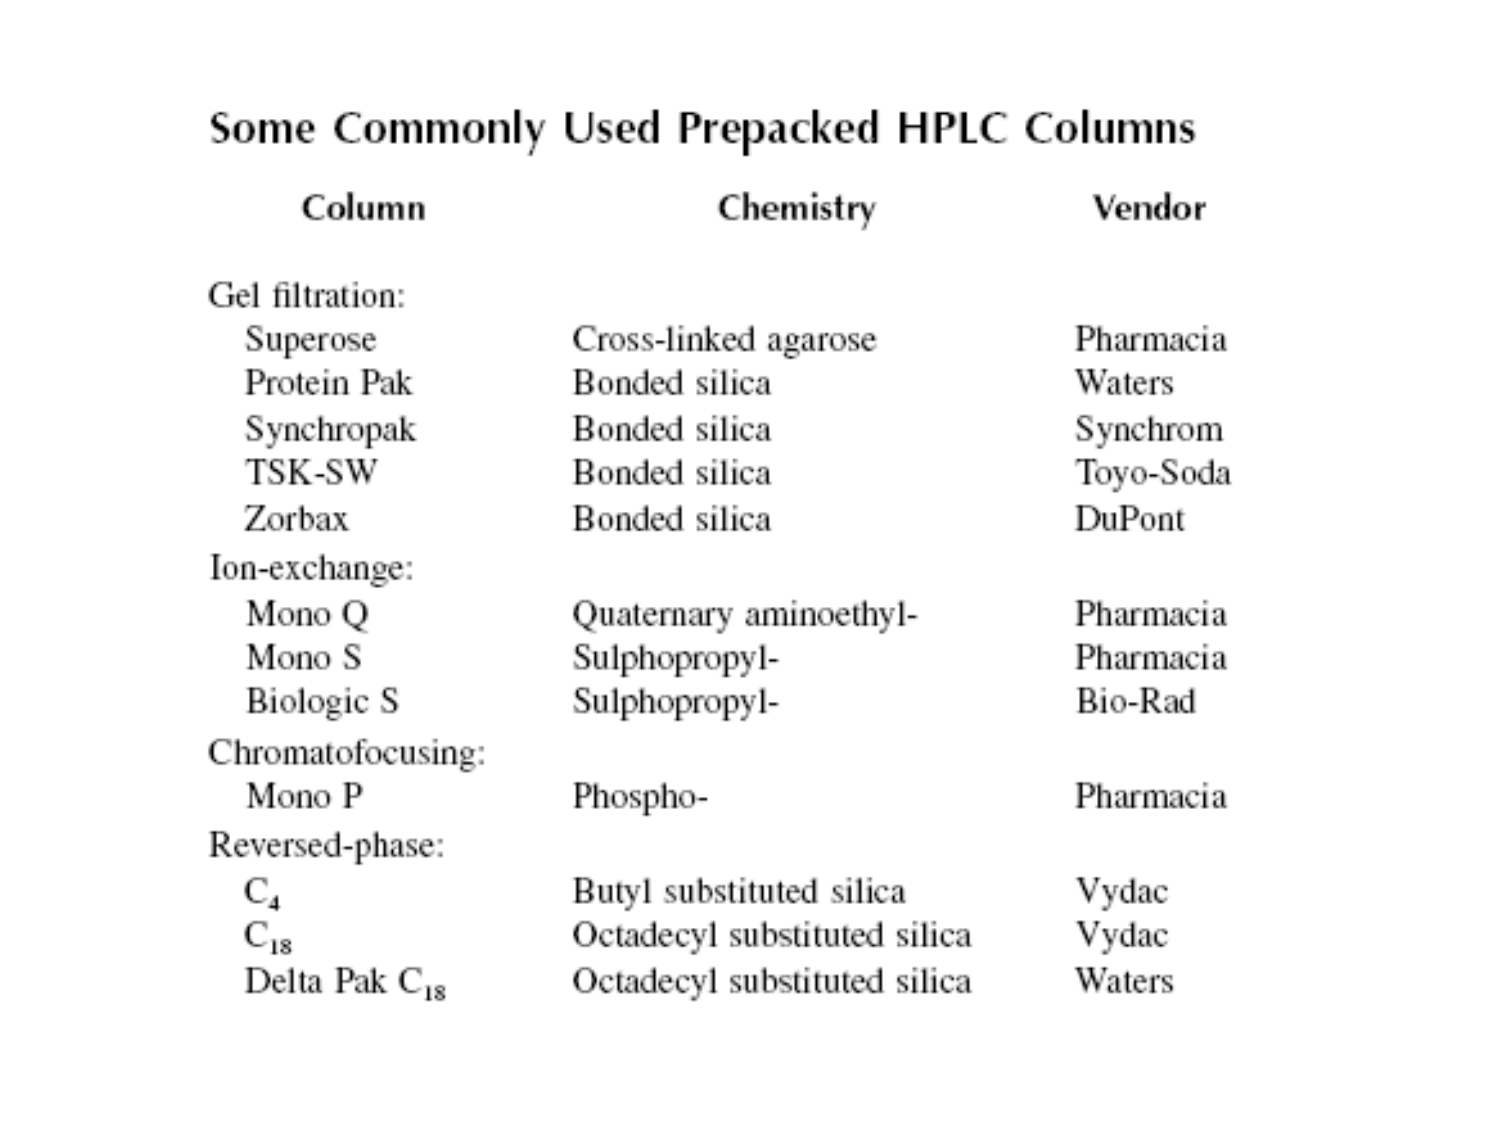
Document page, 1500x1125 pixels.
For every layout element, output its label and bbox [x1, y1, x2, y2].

picture [194, 94, 1294, 1022]
